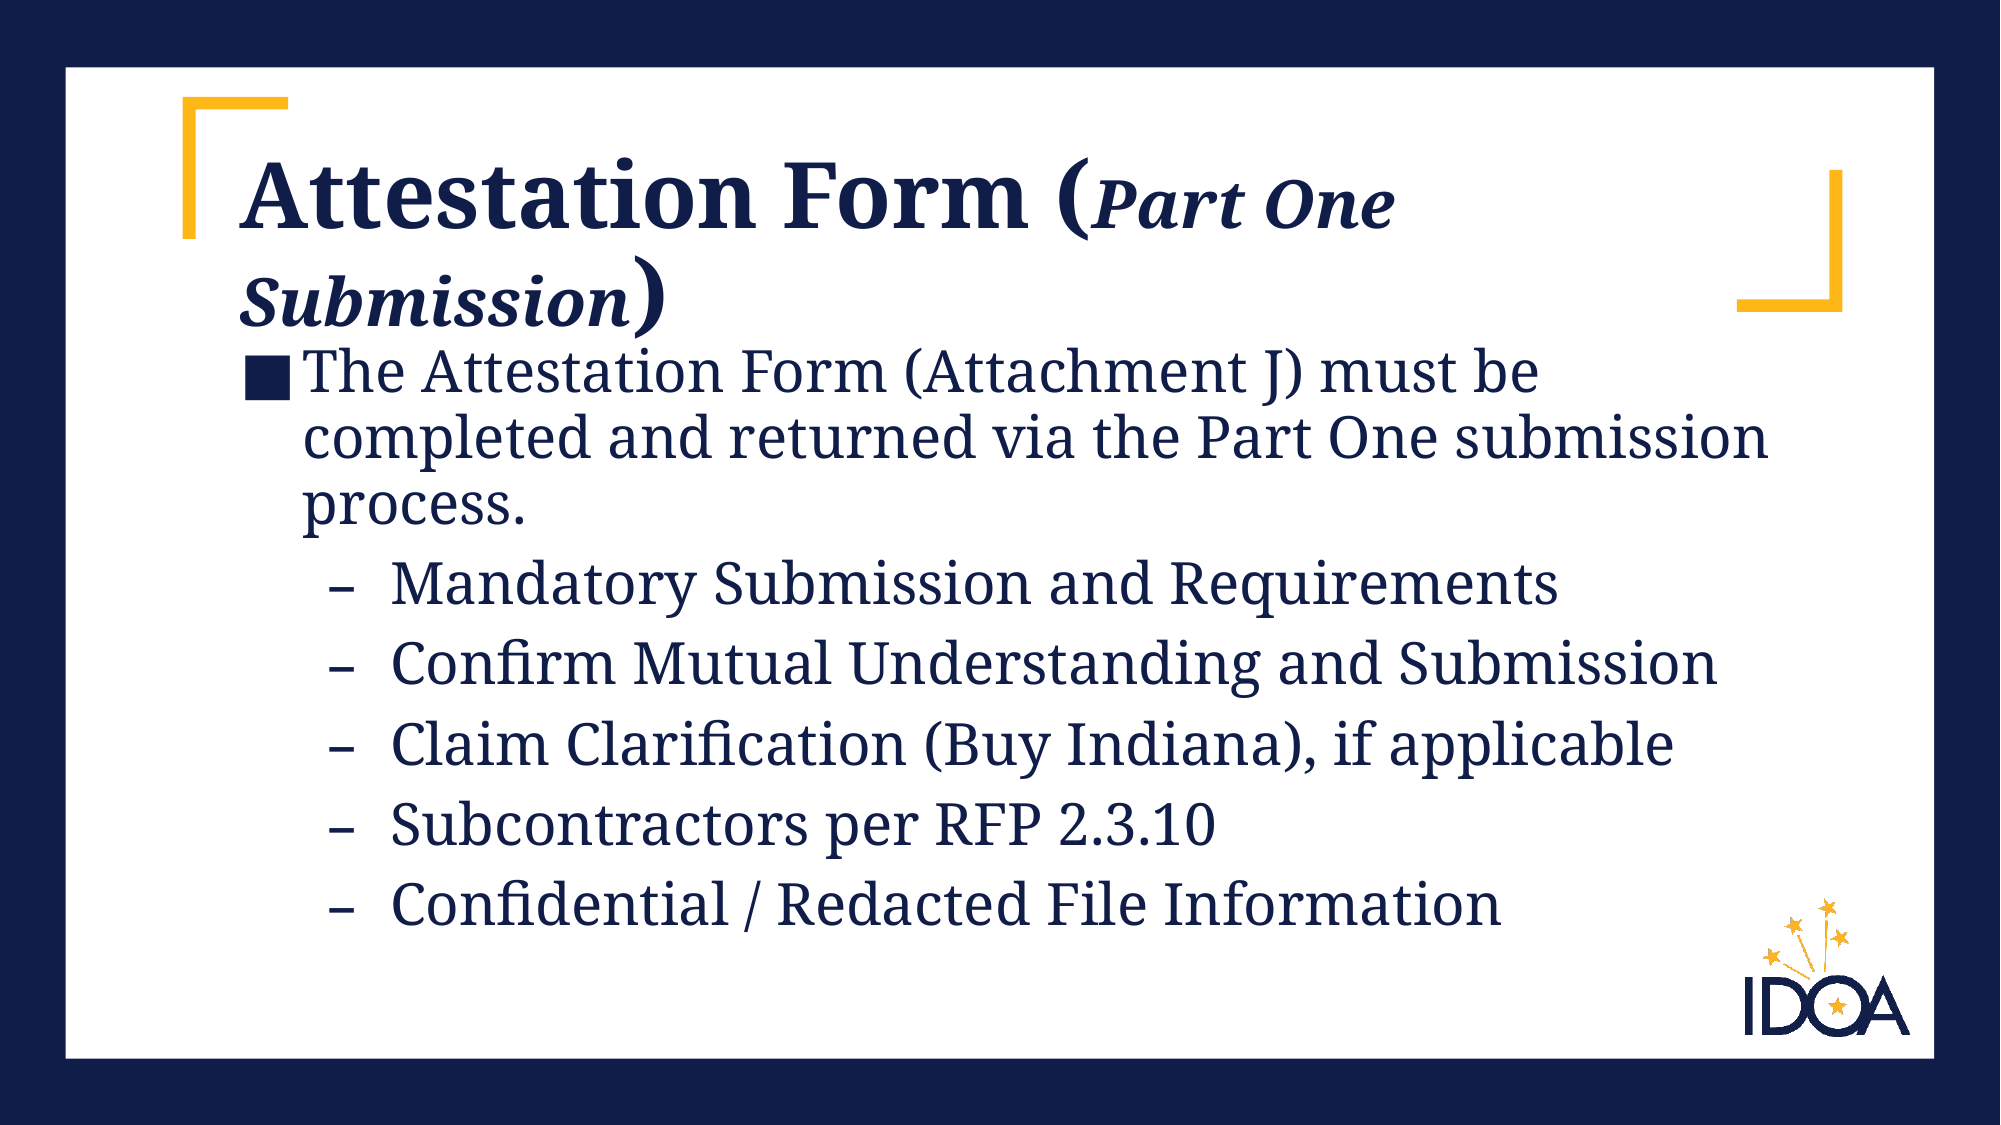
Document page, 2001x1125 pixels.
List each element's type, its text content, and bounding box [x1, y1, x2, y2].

picture [1702, 857, 1959, 1114]
list The Attestation Form (Attachment J) must be completed and returned via the Part One submission process. Mandatory Submission and Requirements Confirm Mutual Understanding and Submission Claim Clarification (Buy Indiana), if applicable Subcontractors per RFP 2.3.10 Confidential / Redacted File Information [225, 332, 1800, 967]
title Attestation Form (Part One Submission) [225, 142, 1800, 279]
